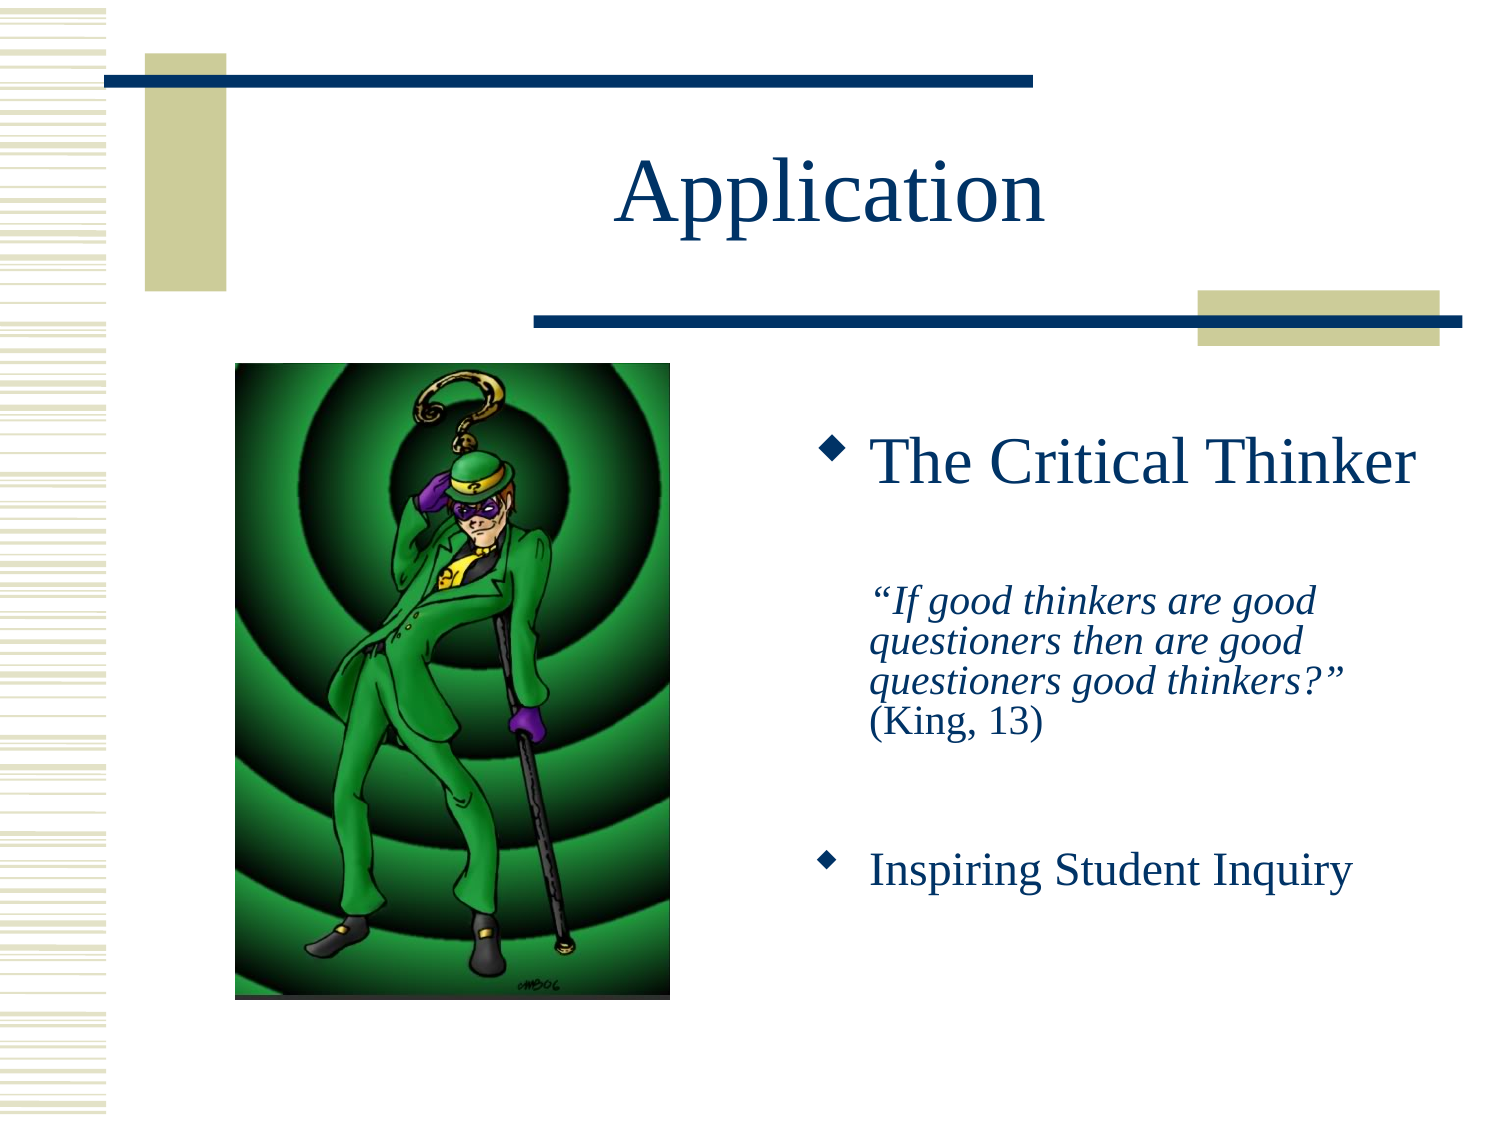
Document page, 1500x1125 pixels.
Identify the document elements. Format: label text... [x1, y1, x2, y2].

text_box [235, 362, 671, 1001]
title Application [224, 99, 1436, 288]
subtitle The Critical Thinker “If good thinkers are good questioners then are good questioners good thinkers?” (King, 13) Inspiring Student Inquiry [797, 424, 1439, 1001]
